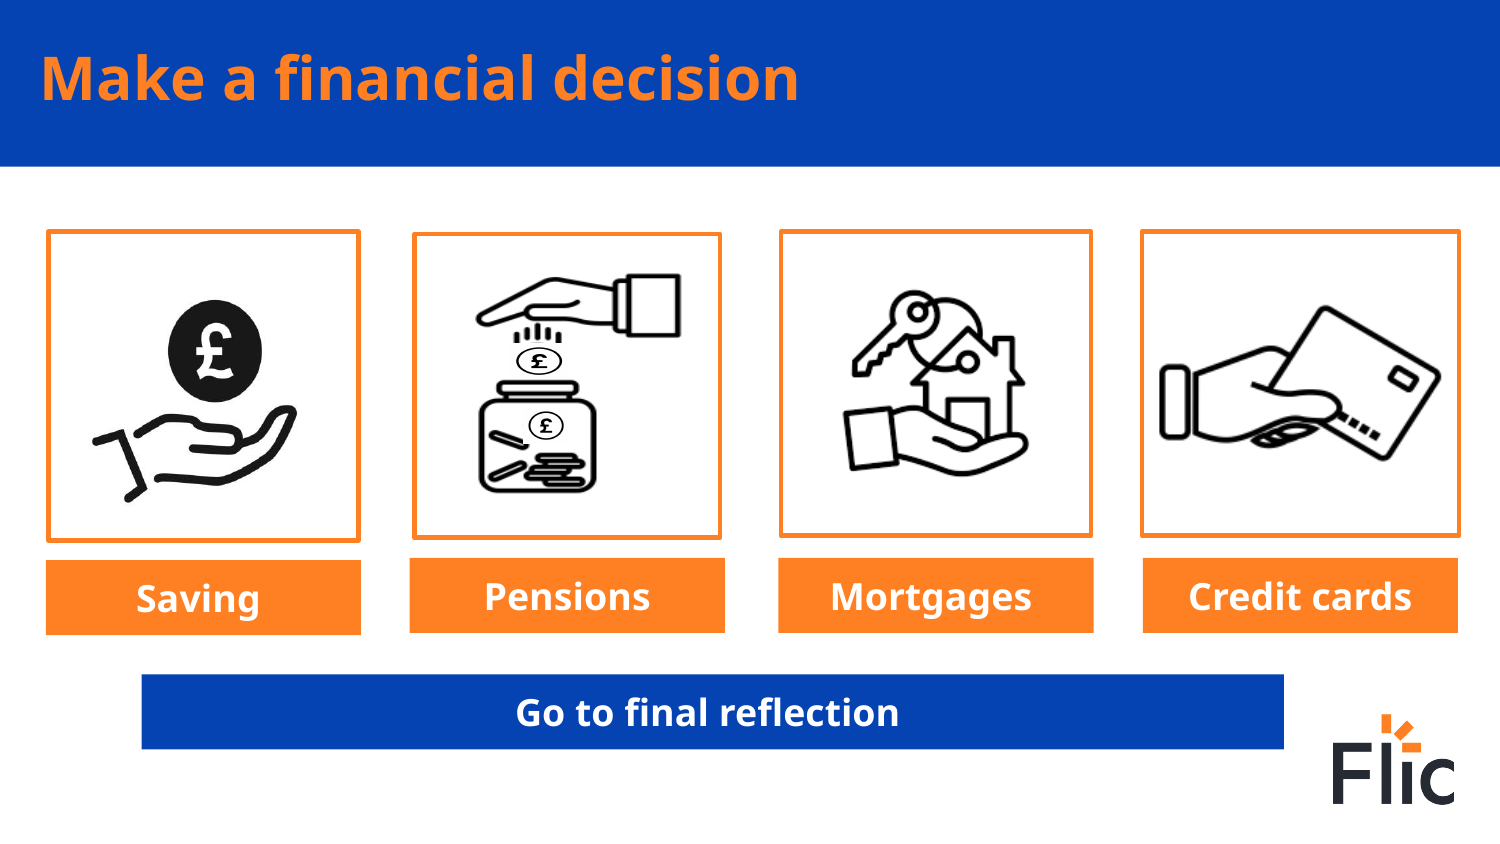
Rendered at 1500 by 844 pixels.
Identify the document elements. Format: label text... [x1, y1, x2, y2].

text_box Credit cards [1142, 557, 1458, 633]
picture [1143, 233, 1457, 534]
text_box [414, 234, 721, 538]
text_box Mortgages [778, 557, 1094, 633]
picture [50, 233, 357, 539]
text_box Make a financial decision [24, 24, 1142, 128]
text_box Go to final reflection [141, 674, 1284, 750]
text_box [426, 264, 713, 503]
text_box Pensions [409, 557, 725, 633]
picture [1333, 714, 1454, 805]
picture [783, 233, 1090, 534]
text_box Saving [45, 560, 361, 636]
